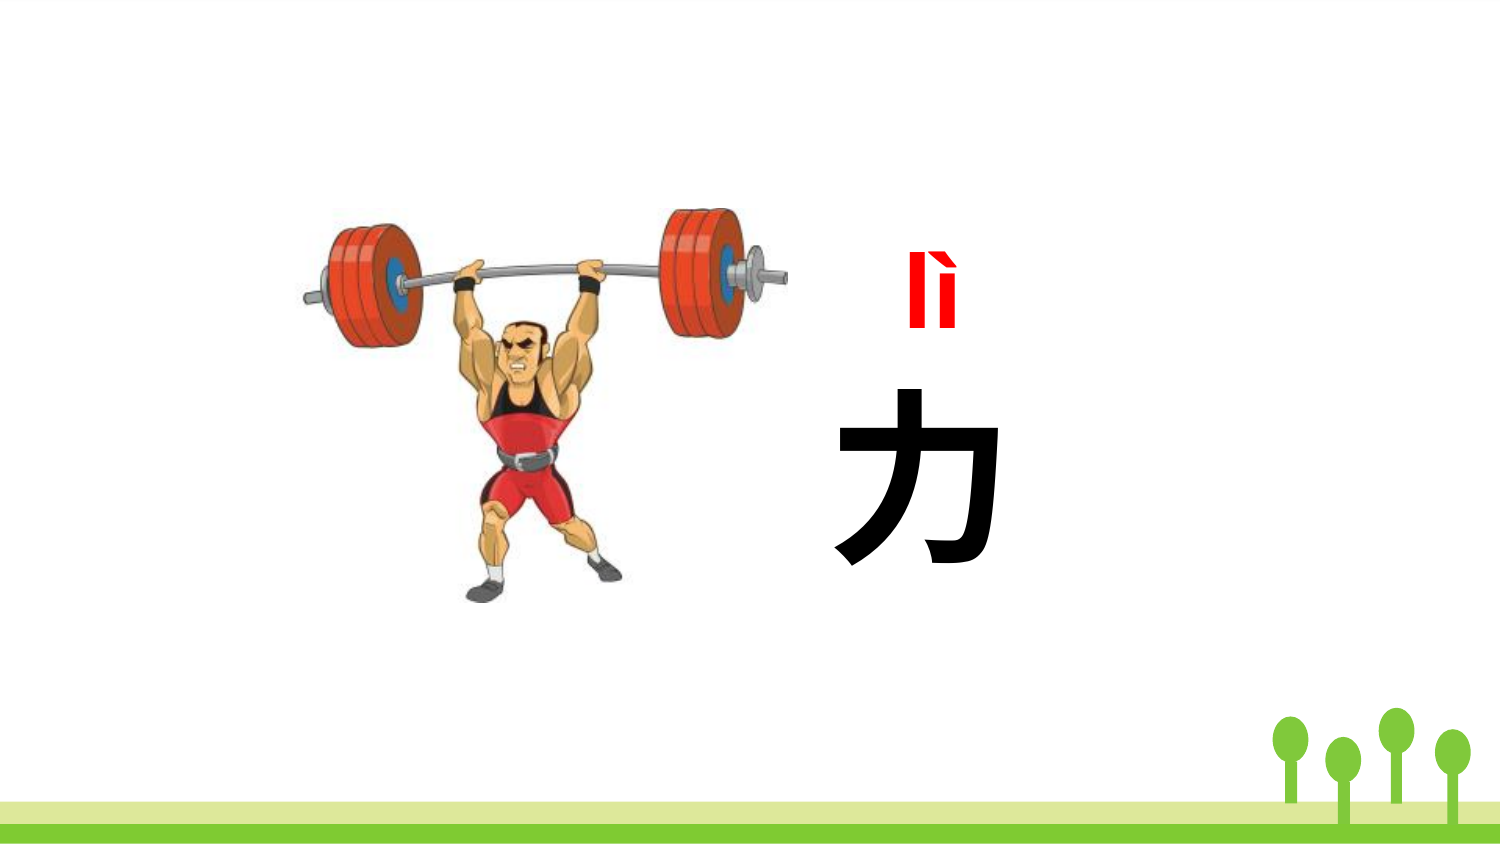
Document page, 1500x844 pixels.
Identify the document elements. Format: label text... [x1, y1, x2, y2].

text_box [0, 707, 1500, 844]
text_box lì [891, 222, 976, 354]
text_box 力 [815, 355, 1023, 592]
picture [0, 0, 1500, 707]
